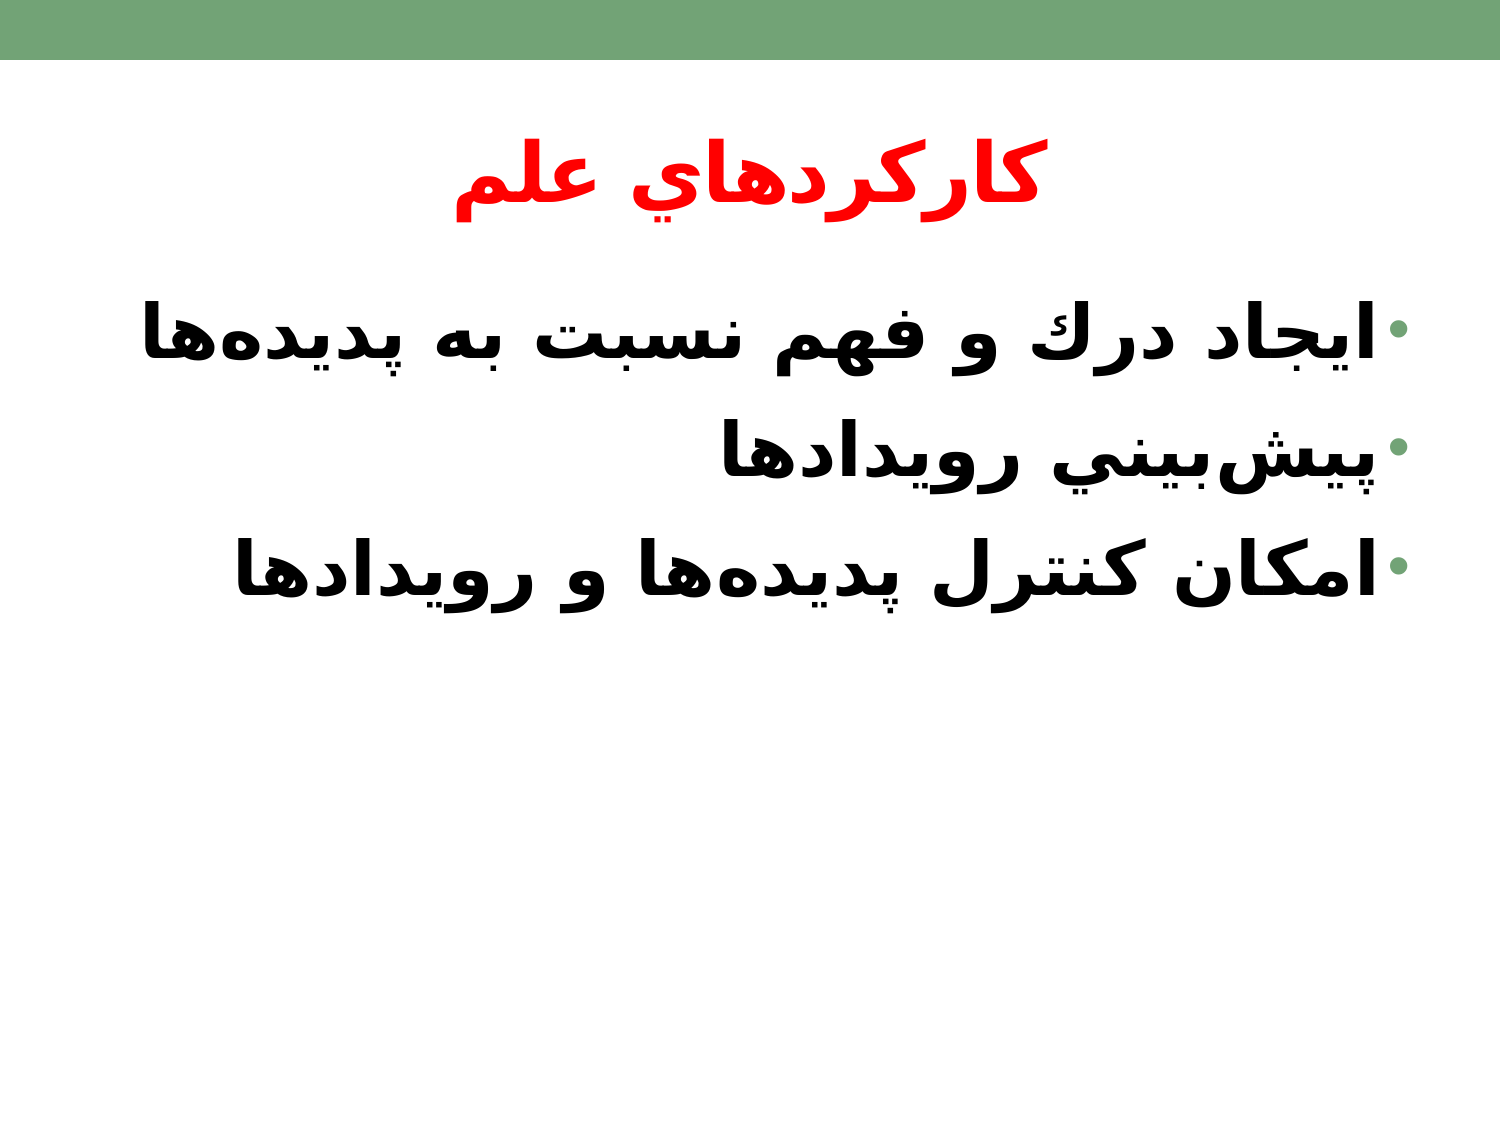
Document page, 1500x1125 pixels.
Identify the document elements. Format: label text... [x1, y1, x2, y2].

title كاركردهاي علم [75, 87, 1425, 250]
list ايجاد درك و فهم نسبت به پديده‌ها پيش‌بيني رويدادها امكان كنترل پديده‌ها و رويدادها [75, 262, 1425, 1063]
